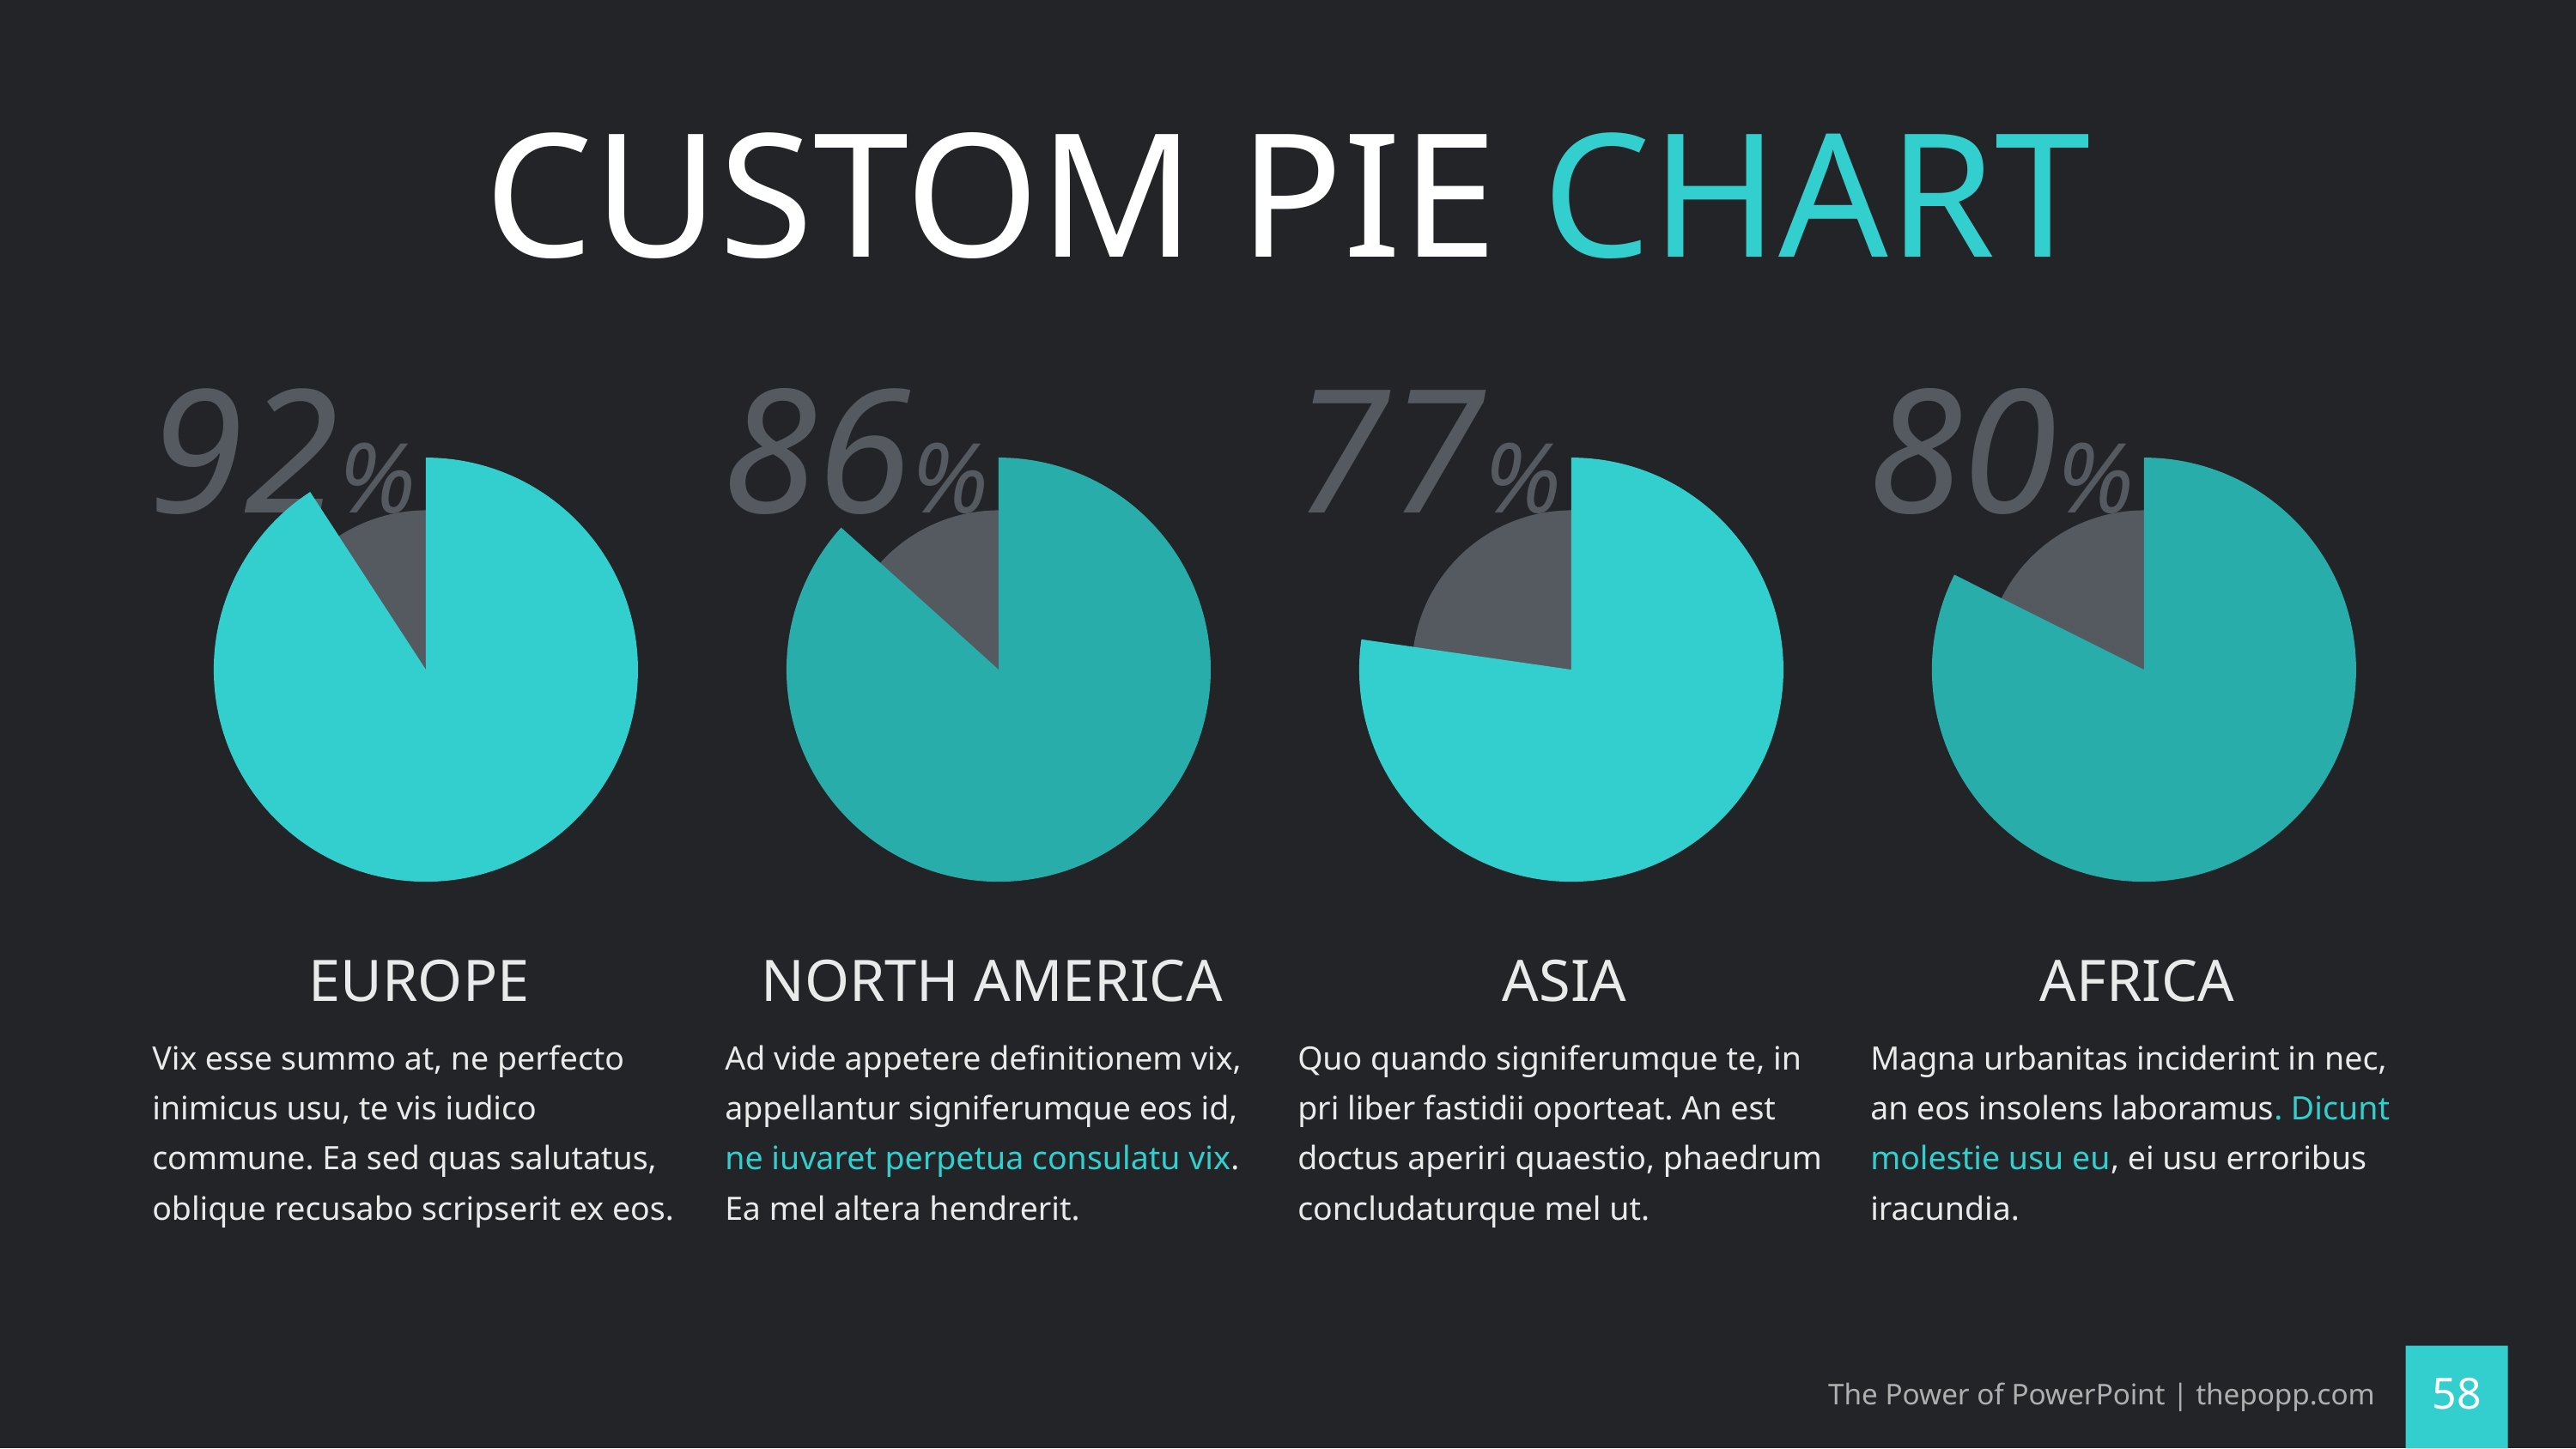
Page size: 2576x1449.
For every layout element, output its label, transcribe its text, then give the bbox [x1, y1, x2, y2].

text_box 77% [1282, 335, 1575, 554]
text_box NORTH AMERICA [712, 937, 1272, 1014]
title CUSTOM PIE CHART [109, 75, 2467, 302]
text_box EUROPE [139, 937, 699, 1014]
footer The Power of PowerPoint | thepopp.com [1519, 1356, 2389, 1434]
text_box [1413, 509, 1570, 668]
text_box 92% [137, 335, 429, 554]
text_box Quo quando signiferumque te, in pri liber fastidii oporteat. An est doctus aperiri quaestio, phaedrum concludaturque mel ut. [1285, 1019, 1844, 1304]
text_box AFRICA [1857, 937, 2417, 1014]
slide_number 58 [2404, 1356, 2509, 1434]
text_box [212, 457, 640, 883]
text_box [1930, 457, 2357, 883]
text_box [785, 457, 1212, 883]
text_box ASIA [1285, 937, 1844, 1014]
text_box Ad vide appetere definitionem vix, appellantur signiferumque eos id, ne iuvaret perpetua consulatu vix. Ea mel altera hendrerit. [712, 1019, 1272, 1304]
text_box 80% [1855, 335, 2148, 554]
text_box Magna urbanitas inciderint in nec, an eos insolens laboramus. Dicunt molestie usu eu, ei usu erroribus iracundia. [1857, 1019, 2417, 1304]
text_box Vix esse summo at, ne perfecto inimicus usu, te vis iudico commune. Ea sed quas salutatus, oblique recusabo scripserit ex eos. [139, 1019, 699, 1304]
text_box [339, 509, 424, 664]
text_box 86% [709, 335, 1002, 554]
text_box [2001, 509, 2142, 667]
text_box [880, 509, 997, 665]
text_box [1358, 457, 1785, 883]
